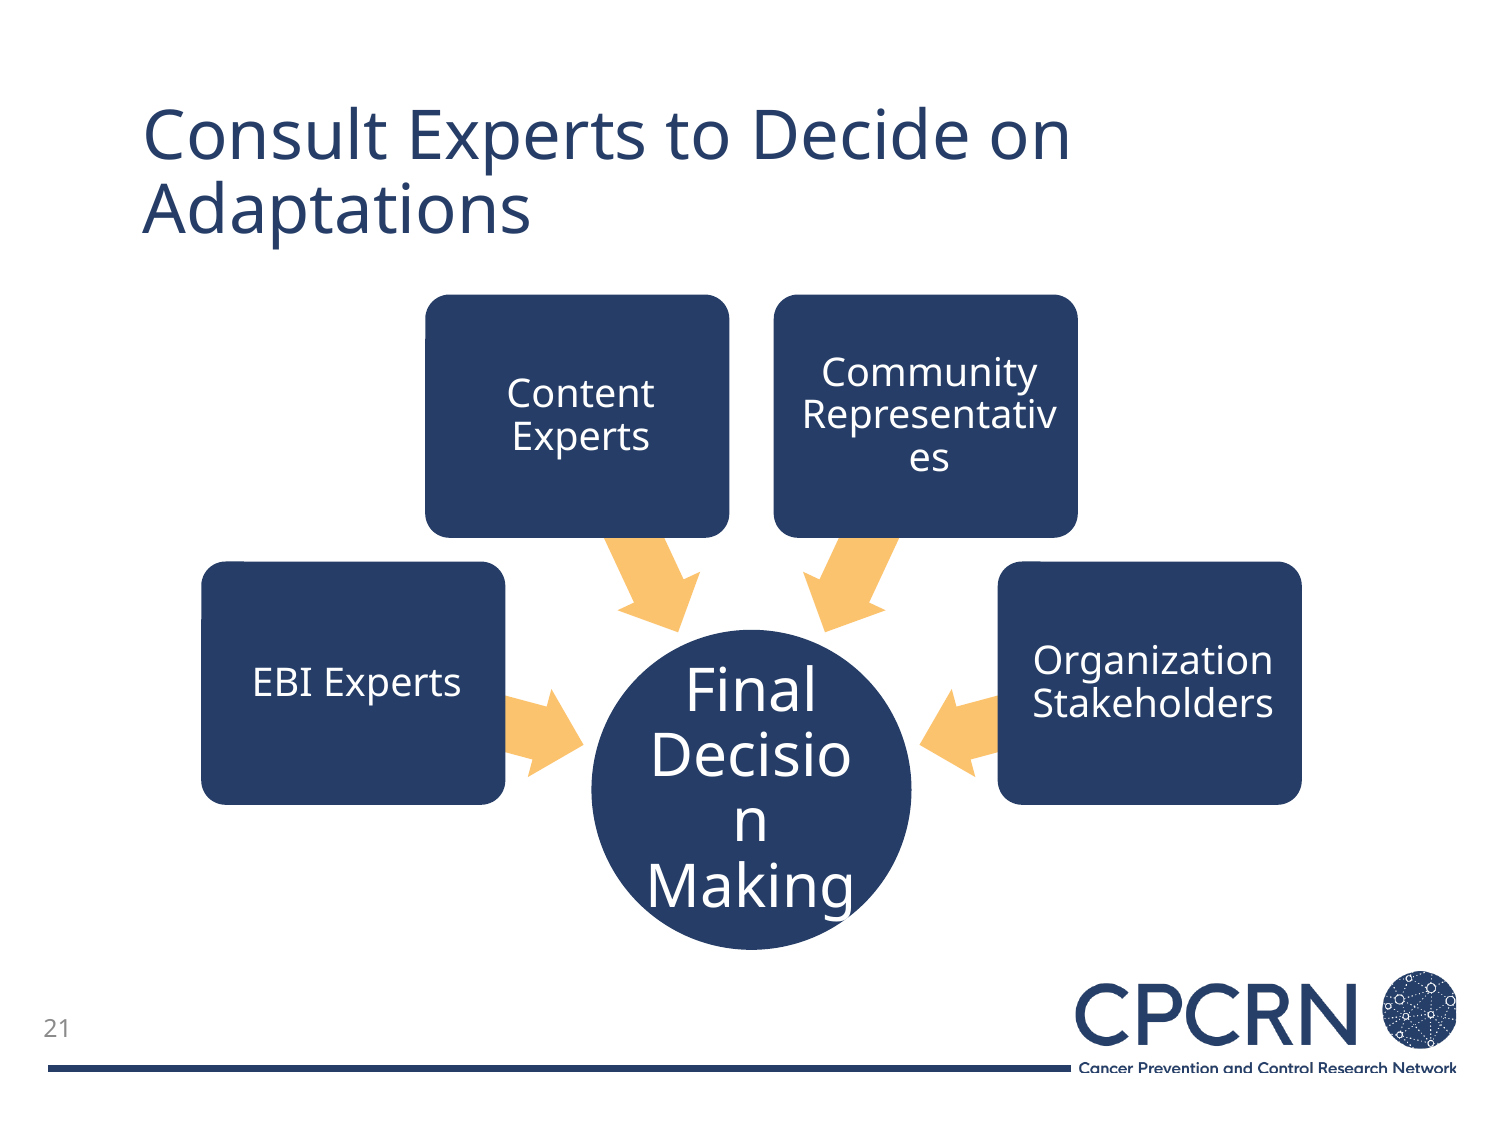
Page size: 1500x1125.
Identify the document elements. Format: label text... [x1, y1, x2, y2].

title Consult Experts to Decide on Adaptations [127, 55, 1448, 293]
slide_number 21 [28, 999, 379, 1060]
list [55, 294, 1448, 950]
